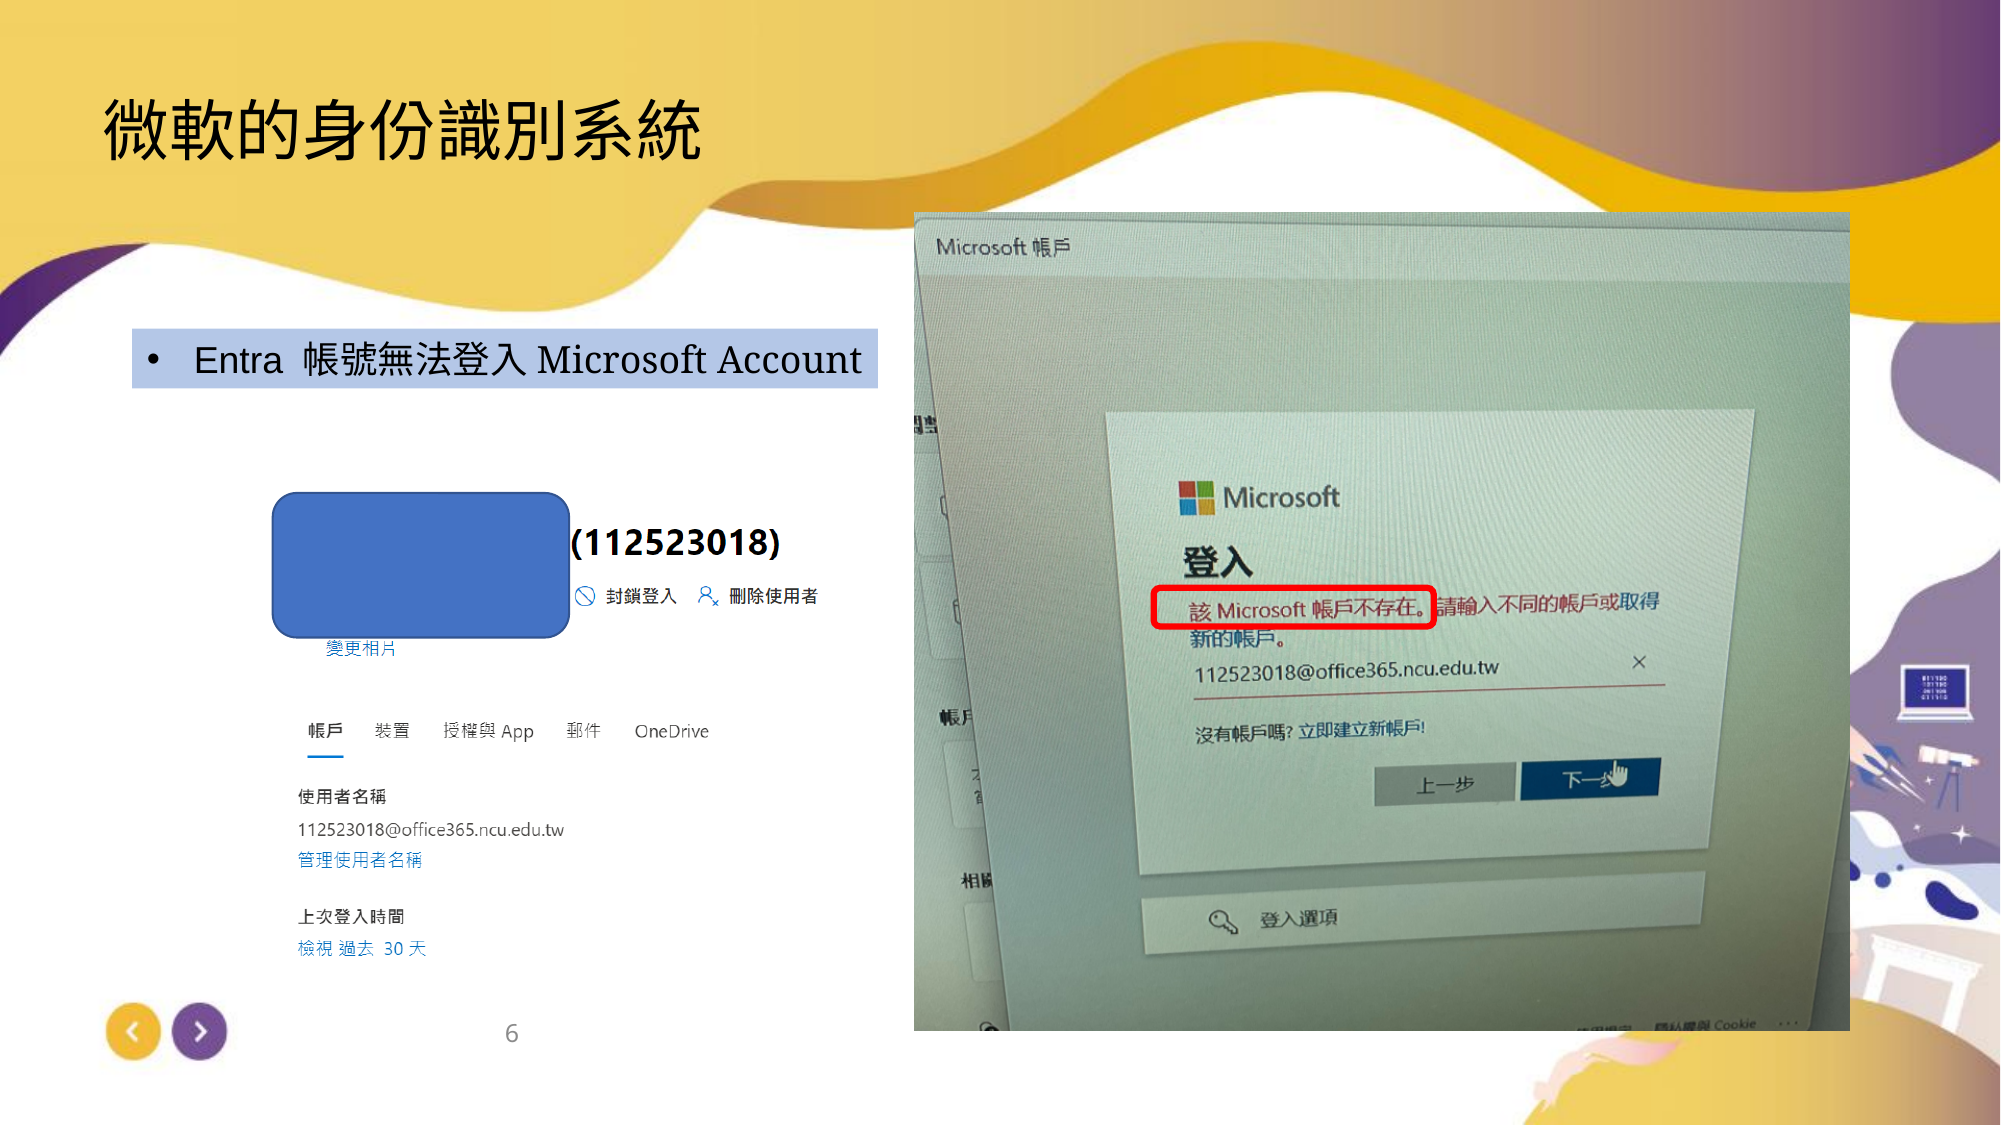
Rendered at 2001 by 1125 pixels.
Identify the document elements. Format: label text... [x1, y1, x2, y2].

picture [0, 0, 2001, 1125]
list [914, 211, 1850, 1031]
list 微軟的身份識別系統 [87, 90, 761, 170]
text_box Entra 帳號無法登入Microsoft Account [132, 328, 878, 389]
